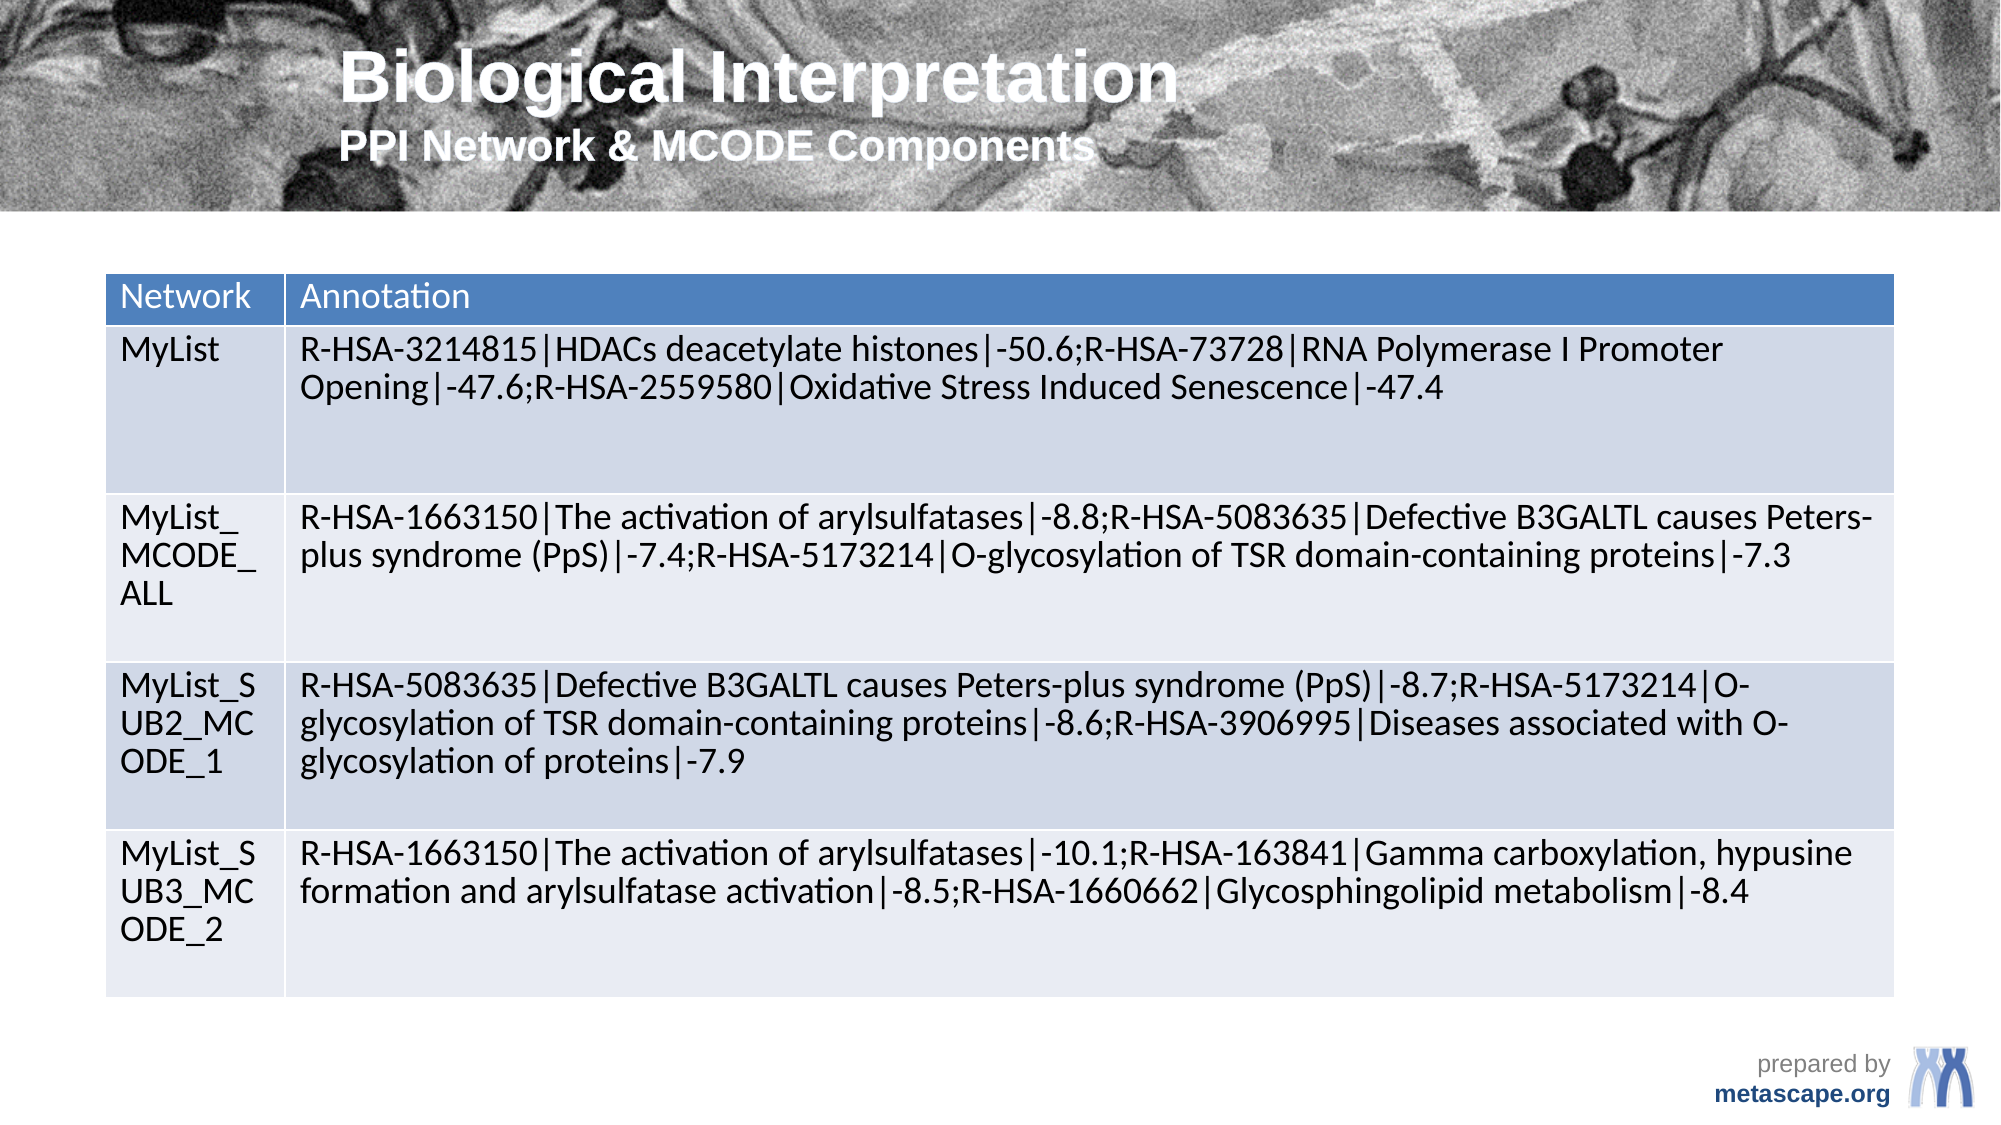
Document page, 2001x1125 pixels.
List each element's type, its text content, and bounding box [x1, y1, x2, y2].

table_cell MyList [106, 327, 284, 493]
table_cell R-HSA-1663150|The activation of arylsulfatases|-10.1;R-HSA-163841|Gamma carboxylation, hypusine formation and arylsulfatase activation|-8.5;R-HSA-1660662|Glycosphingolipid metabolism|-8.4 [286, 831, 1894, 997]
title Biological Interpretation PPI Network & MCODE Components [323, 11, 1226, 187]
table_cell MyList_MCODE_ALL [106, 495, 284, 661]
table_cell R-HSA-3214815|HDACs deacetylate histones|-50.6;R-HSA-73728|RNA Polymerase I Promoter Opening|-47.6;R-HSA-2559580|Oxidative Stress Induced Senescence|-47.4 [286, 327, 1894, 493]
picture [0, 0, 2001, 1125]
table_cell MyList_SUB2_MCODE_1 [106, 663, 284, 829]
table_cell R-HSA-5083635|Defective B3GALTL causes Peters-plus syndrome (PpS)|-8.7;R-HSA-5173214|O-glycosylation of TSR domain-containing proteins|-8.6;R-HSA-3906995|Diseases associated with O-glycosylation of proteins|-7.9 [286, 663, 1894, 829]
table_cell R-HSA-1663150|The activation of arylsulfatases|-8.8;R-HSA-5083635|Defective B3GALTL causes Peters-plus syndrome (PpS)|-7.4;R-HSA-5173214|O-glycosylation of TSR domain-containing proteins|-7.3 [286, 495, 1894, 661]
table_cell MyList_SUB3_MCODE_2 [106, 831, 284, 997]
table_header Annotation [286, 274, 1894, 325]
table_header Network [106, 274, 284, 325]
